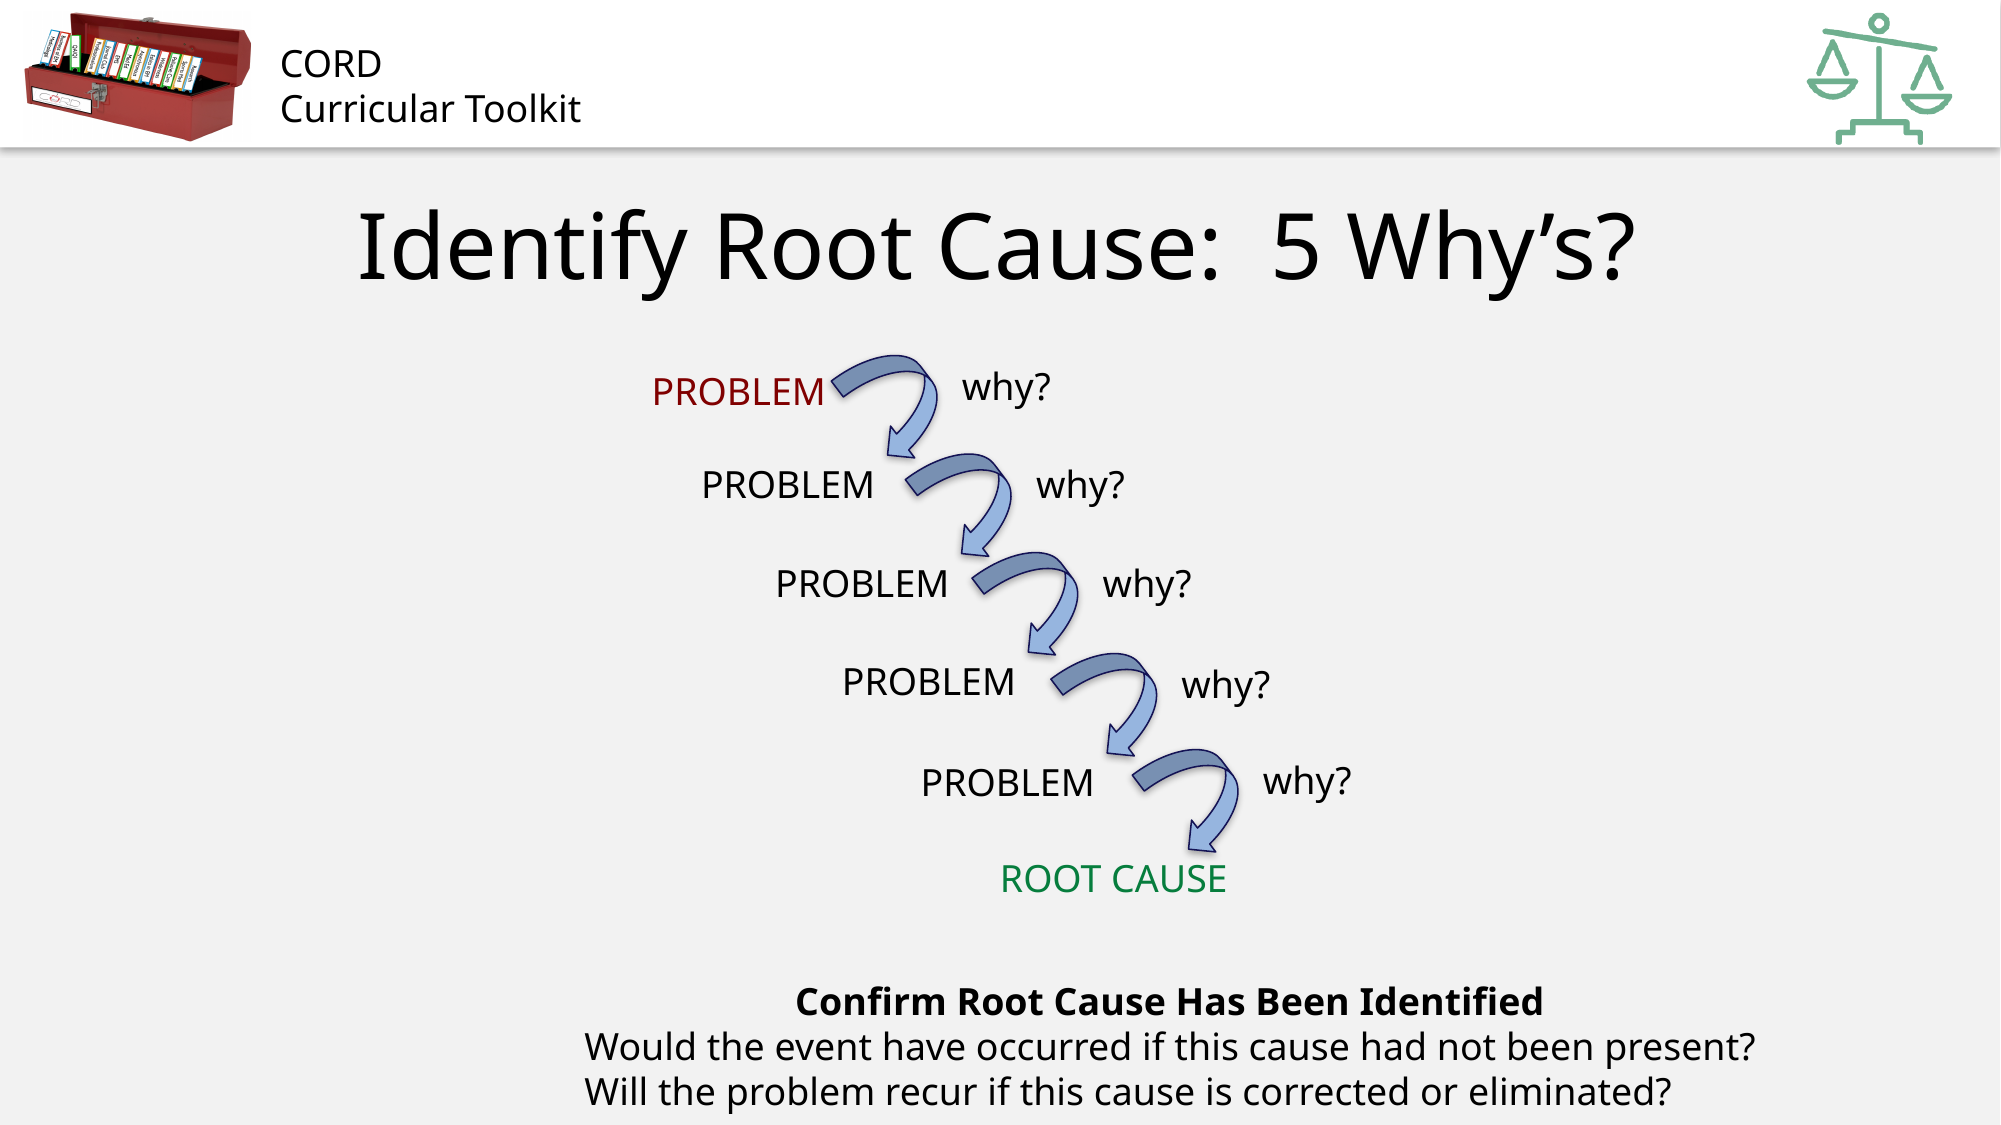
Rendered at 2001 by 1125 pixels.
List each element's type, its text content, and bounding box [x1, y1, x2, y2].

text_box why? [1087, 552, 1207, 613]
picture [1796, 0, 1961, 161]
text_box [1131, 748, 1239, 847]
text_box PROBLEM [636, 360, 841, 420]
text_box PROBLEM [760, 552, 965, 613]
text_box PROBLEM [827, 650, 1031, 711]
text_box why? [947, 355, 1066, 416]
text_box [904, 453, 1012, 558]
text_box why? [1166, 653, 1286, 714]
text_box [1050, 652, 1158, 757]
text_box Confirm Root Cause Has Been Identified Would the event have occurred if this cause had not been present? Will the problem recur if this cause is corrected or eliminated? [569, 970, 1772, 1121]
text_box [971, 551, 1079, 656]
text_box PROBLEM [905, 751, 1110, 812]
title Identify Root Cause: 5 Why’s? [97, 148, 1898, 337]
text_box [841, 354, 938, 459]
text_box why? [1021, 453, 1140, 514]
text_box ROOT CAUSE [985, 847, 1243, 908]
text_box PROBLEM [686, 453, 891, 514]
text_box why? [1248, 749, 1367, 810]
